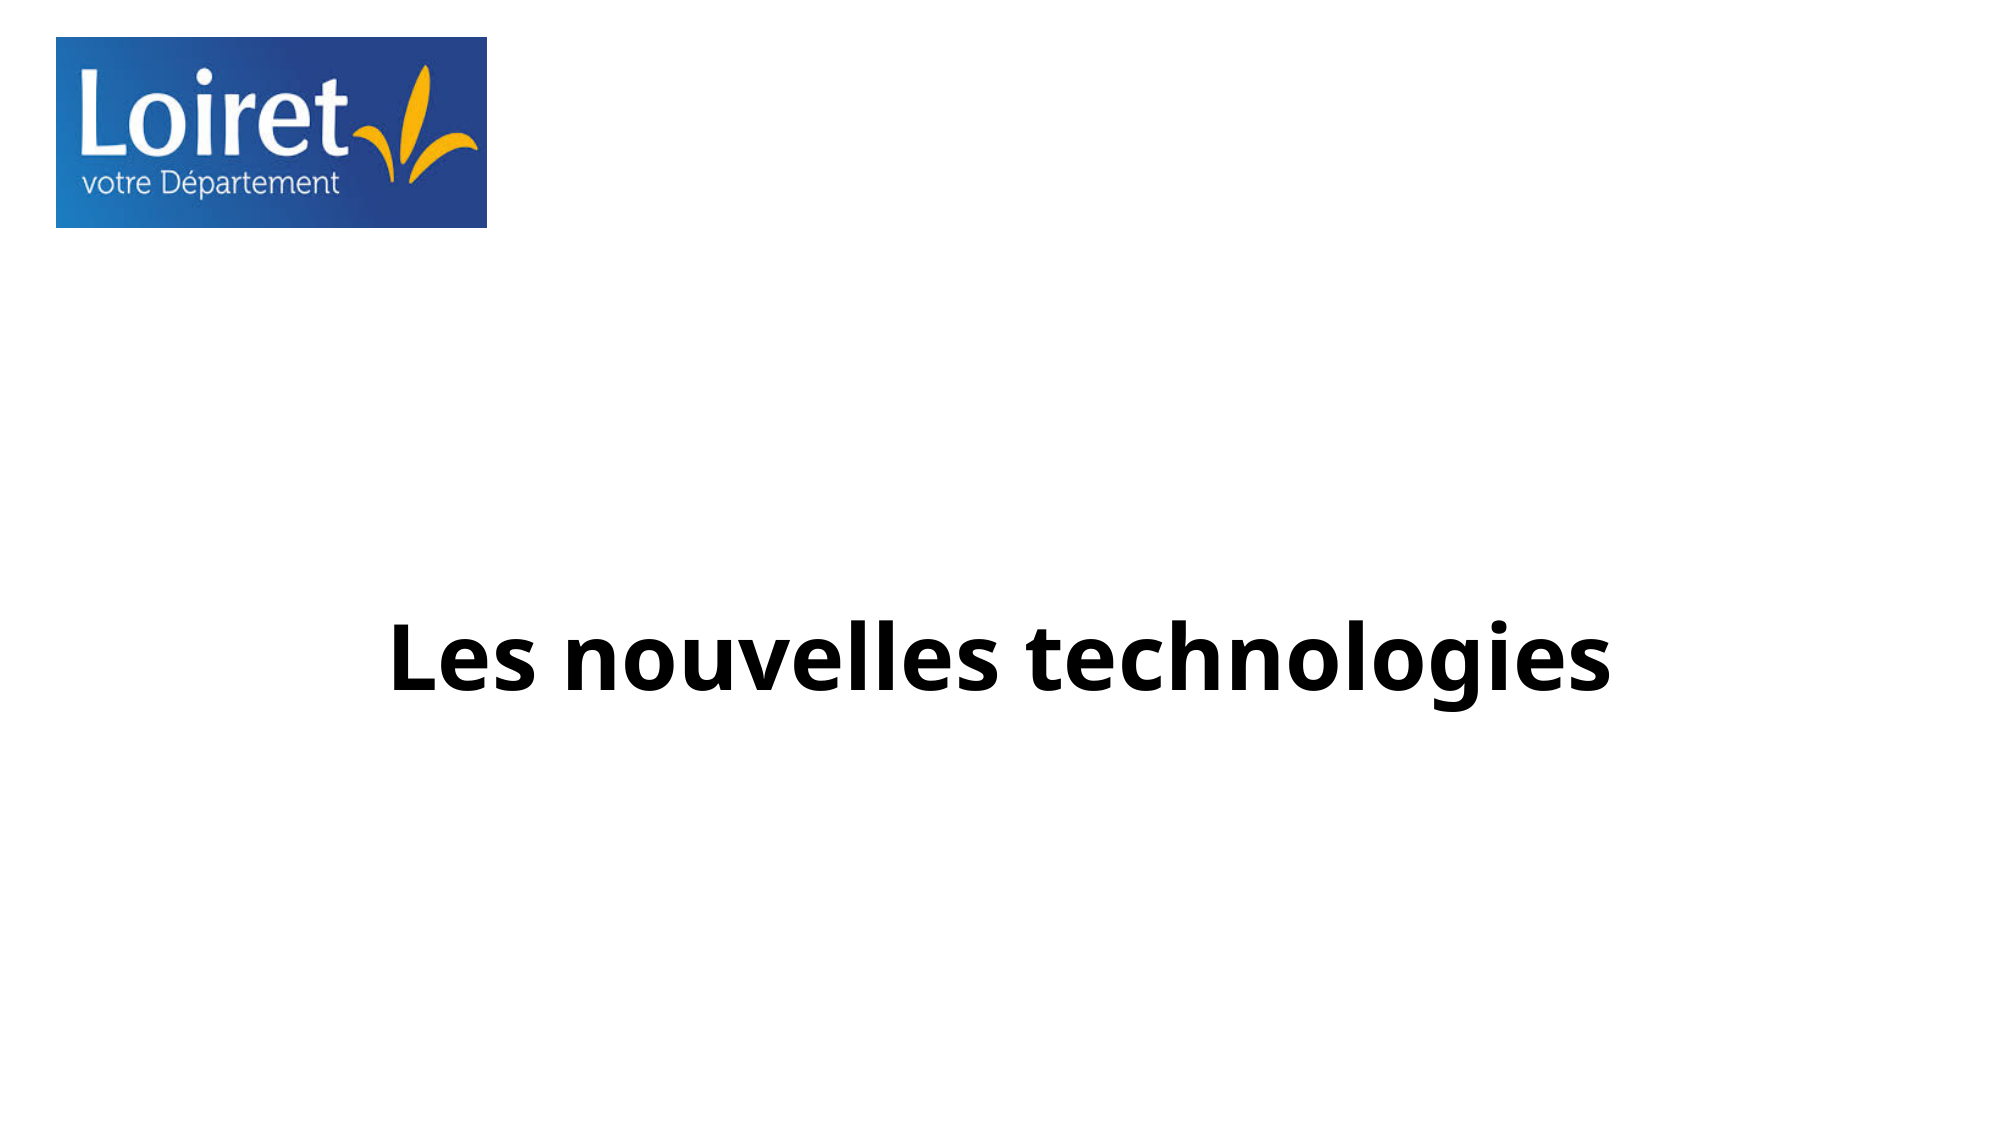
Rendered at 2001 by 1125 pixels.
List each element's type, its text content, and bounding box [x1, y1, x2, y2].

title Les nouvelles technologies [137, 602, 1863, 719]
picture [56, 37, 487, 228]
